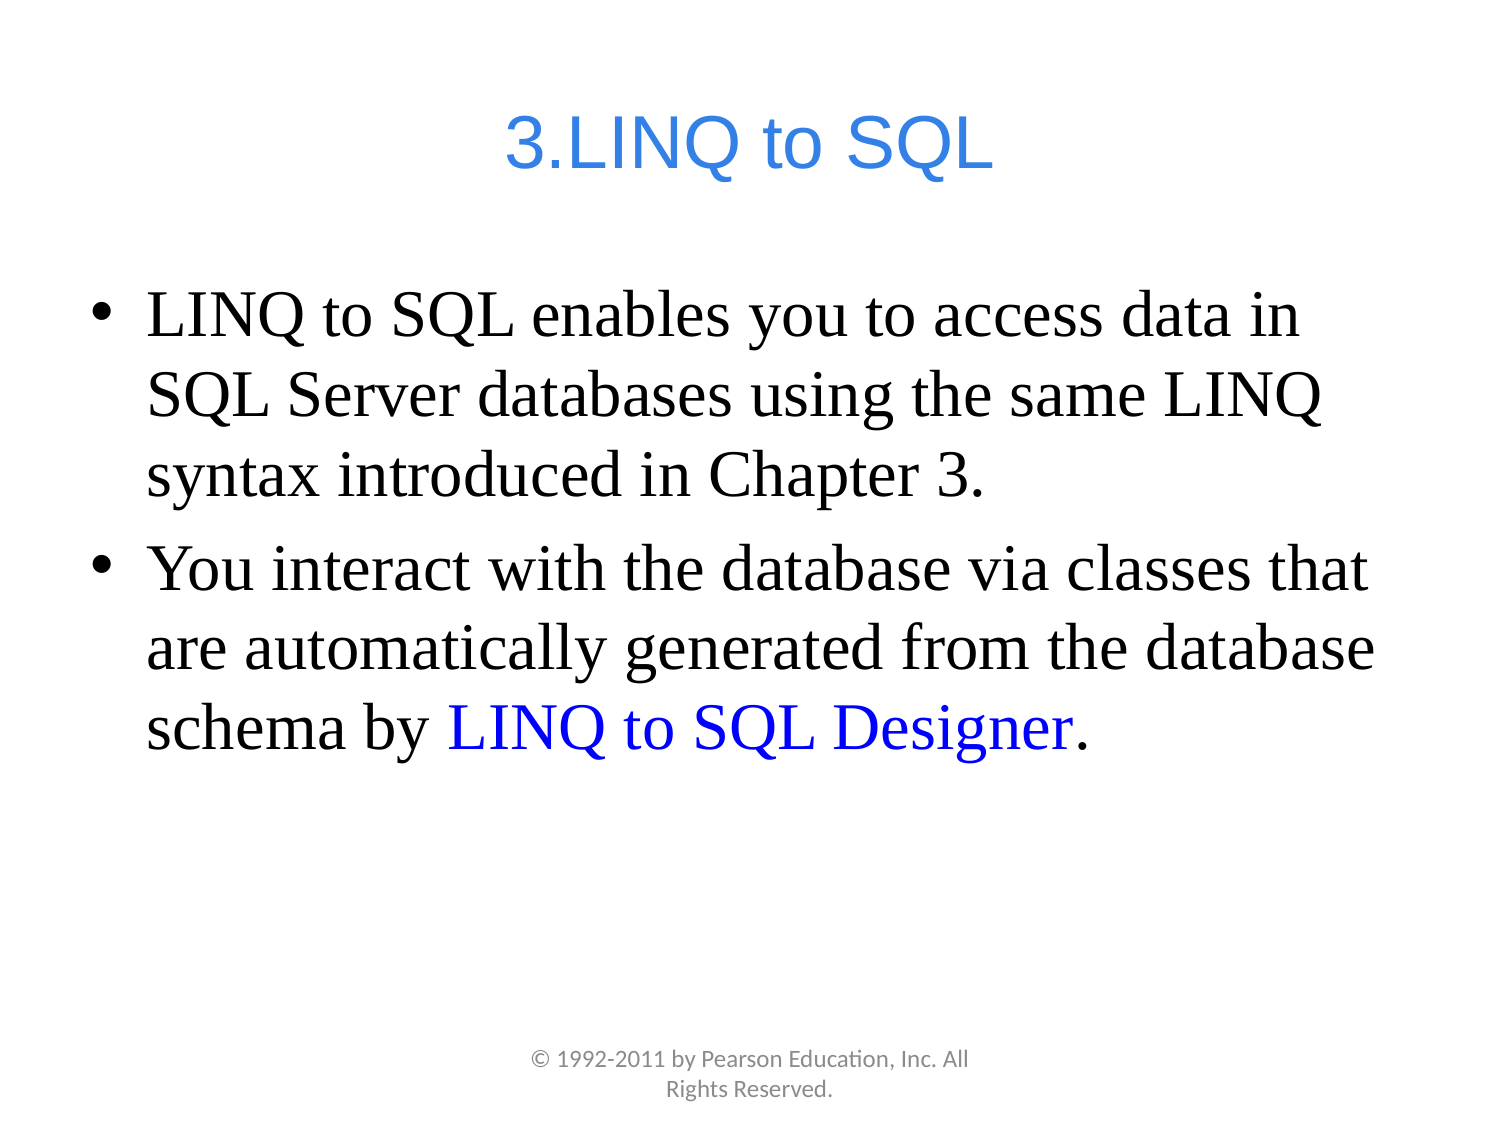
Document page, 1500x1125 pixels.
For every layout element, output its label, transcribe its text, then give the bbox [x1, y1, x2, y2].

title 3.LINQ to SQL [75, 45, 1425, 233]
list LINQ to SQL enables you to access data in SQL Server databases using the same LINQ syntax introduced in Chapter 3. You interact with the database via classes that are automatically generated from the database schema by LINQ to SQL Designer. [75, 262, 1425, 1005]
footer © 1992-2011 by Pearson Education, Inc. All Rights Reserved. [512, 1042, 988, 1103]
